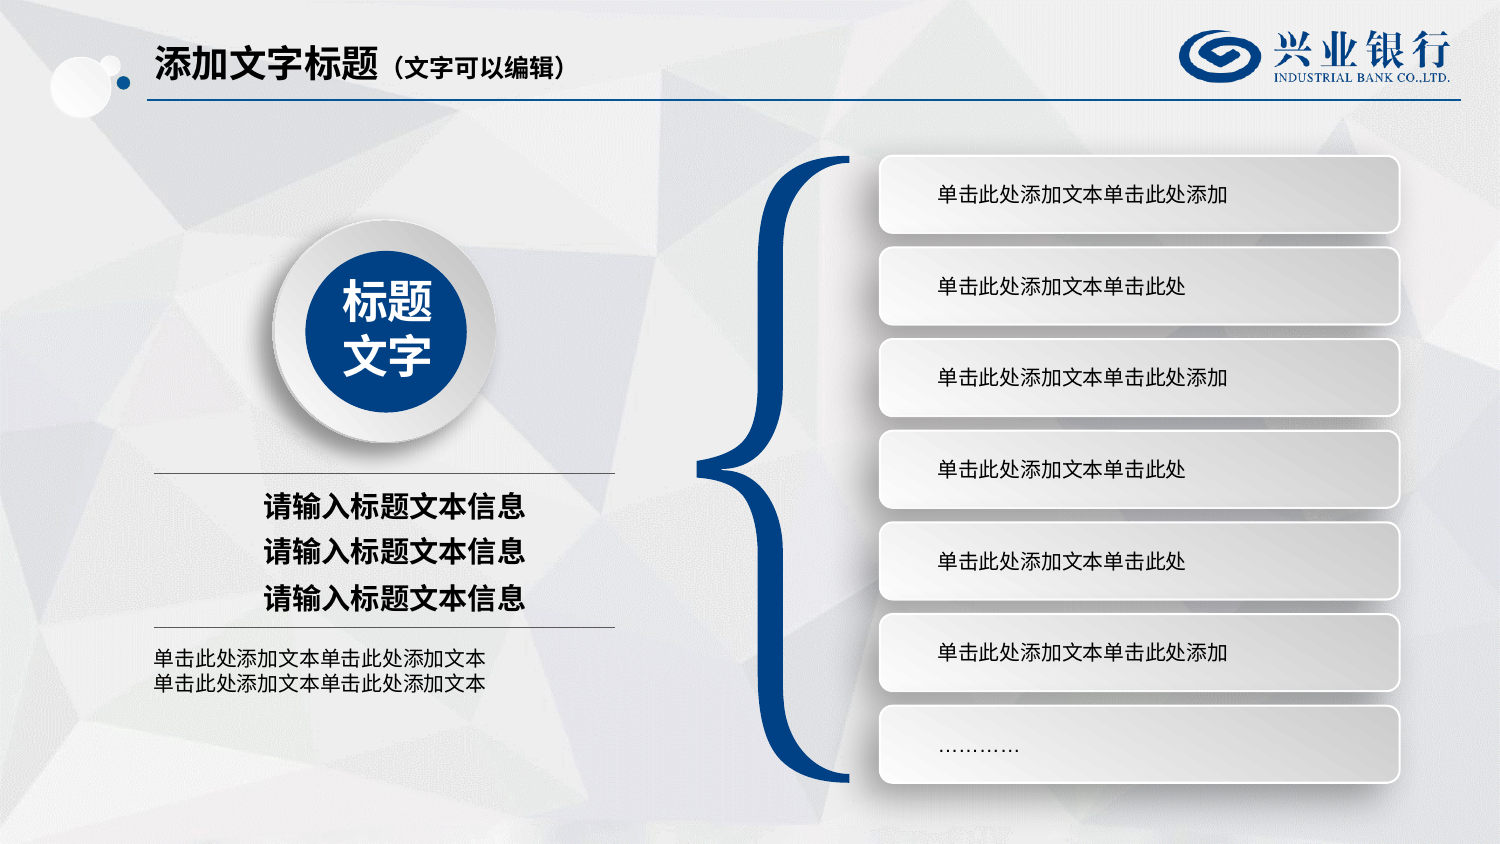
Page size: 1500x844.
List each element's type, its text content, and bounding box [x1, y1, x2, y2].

text_box 单击此处添加文本单击此处 [937, 456, 1317, 482]
text_box 请输入标题文本信息 [254, 488, 536, 524]
text_box [877, 336, 1402, 419]
text_box [877, 520, 1402, 602]
text_box 请输入标题文本信息 [254, 533, 536, 569]
text_box 单击此处添加文本单击此处添加 [937, 181, 1317, 207]
text_box [696, 155, 850, 783]
text_box 单击此处添加文本单击此处添加 [937, 639, 1317, 666]
picture [0, 0, 1500, 844]
text_box 单击此处添加文本单击此处 [937, 548, 1317, 574]
text_box 单击此处添加文本单击此处添加 [937, 365, 1317, 391]
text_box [272, 219, 497, 444]
text_box ………… [937, 731, 1317, 757]
text_box 单击此处添加文本单击此处 [937, 273, 1317, 299]
text_box [877, 428, 1402, 510]
text_box [877, 611, 1402, 694]
text_box 单击此处添加文本单击此处添加文本 单击此处添加文本单击此处添加文本 [153, 645, 615, 721]
text_box [877, 245, 1402, 327]
text_box 请输入标题文本信息 [254, 580, 536, 616]
text_box [877, 153, 1402, 235]
text_box [877, 703, 1402, 785]
text_box 添加文字标题（文字可以编辑） [142, 34, 719, 91]
